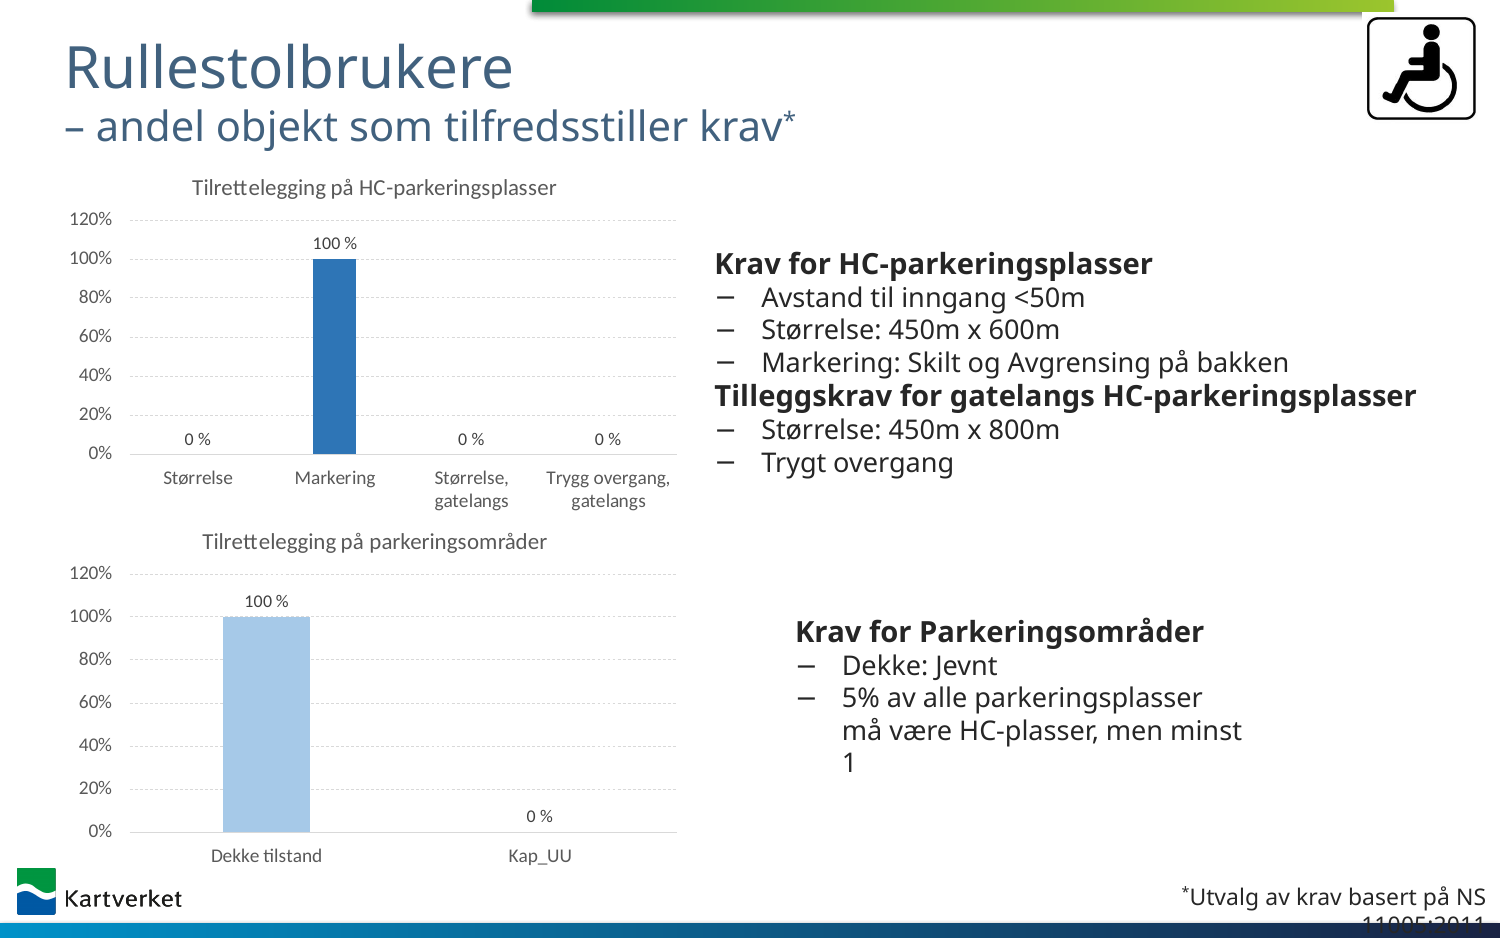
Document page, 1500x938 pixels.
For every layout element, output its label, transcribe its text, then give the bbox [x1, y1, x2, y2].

text_box Krav for Parkeringsområder Dekke: Jevnt 5% av alle parkeringsplasser må være HC-plasser, men minst 1 [780, 605, 1261, 786]
text_box Rullestolbrukere – andel objekt som tilfredsstiller krav* [49, 25, 1431, 158]
picture [1362, 12, 1481, 126]
picture [62, 520, 688, 874]
picture [62, 166, 688, 519]
text_box *Utvalg av krav basert på NS 11005:2011 [1068, 873, 1500, 938]
text_box Krav for HC-parkeringsplasser Avstand til inngang <50m Størrelse: 450m x 600m Markering: Skilt og Avgrensing på bakken Tilleggskrav for gatelangs HC-parkeringsplasser Størrelse: 450m x 800m Trygt overgang [699, 237, 1433, 485]
